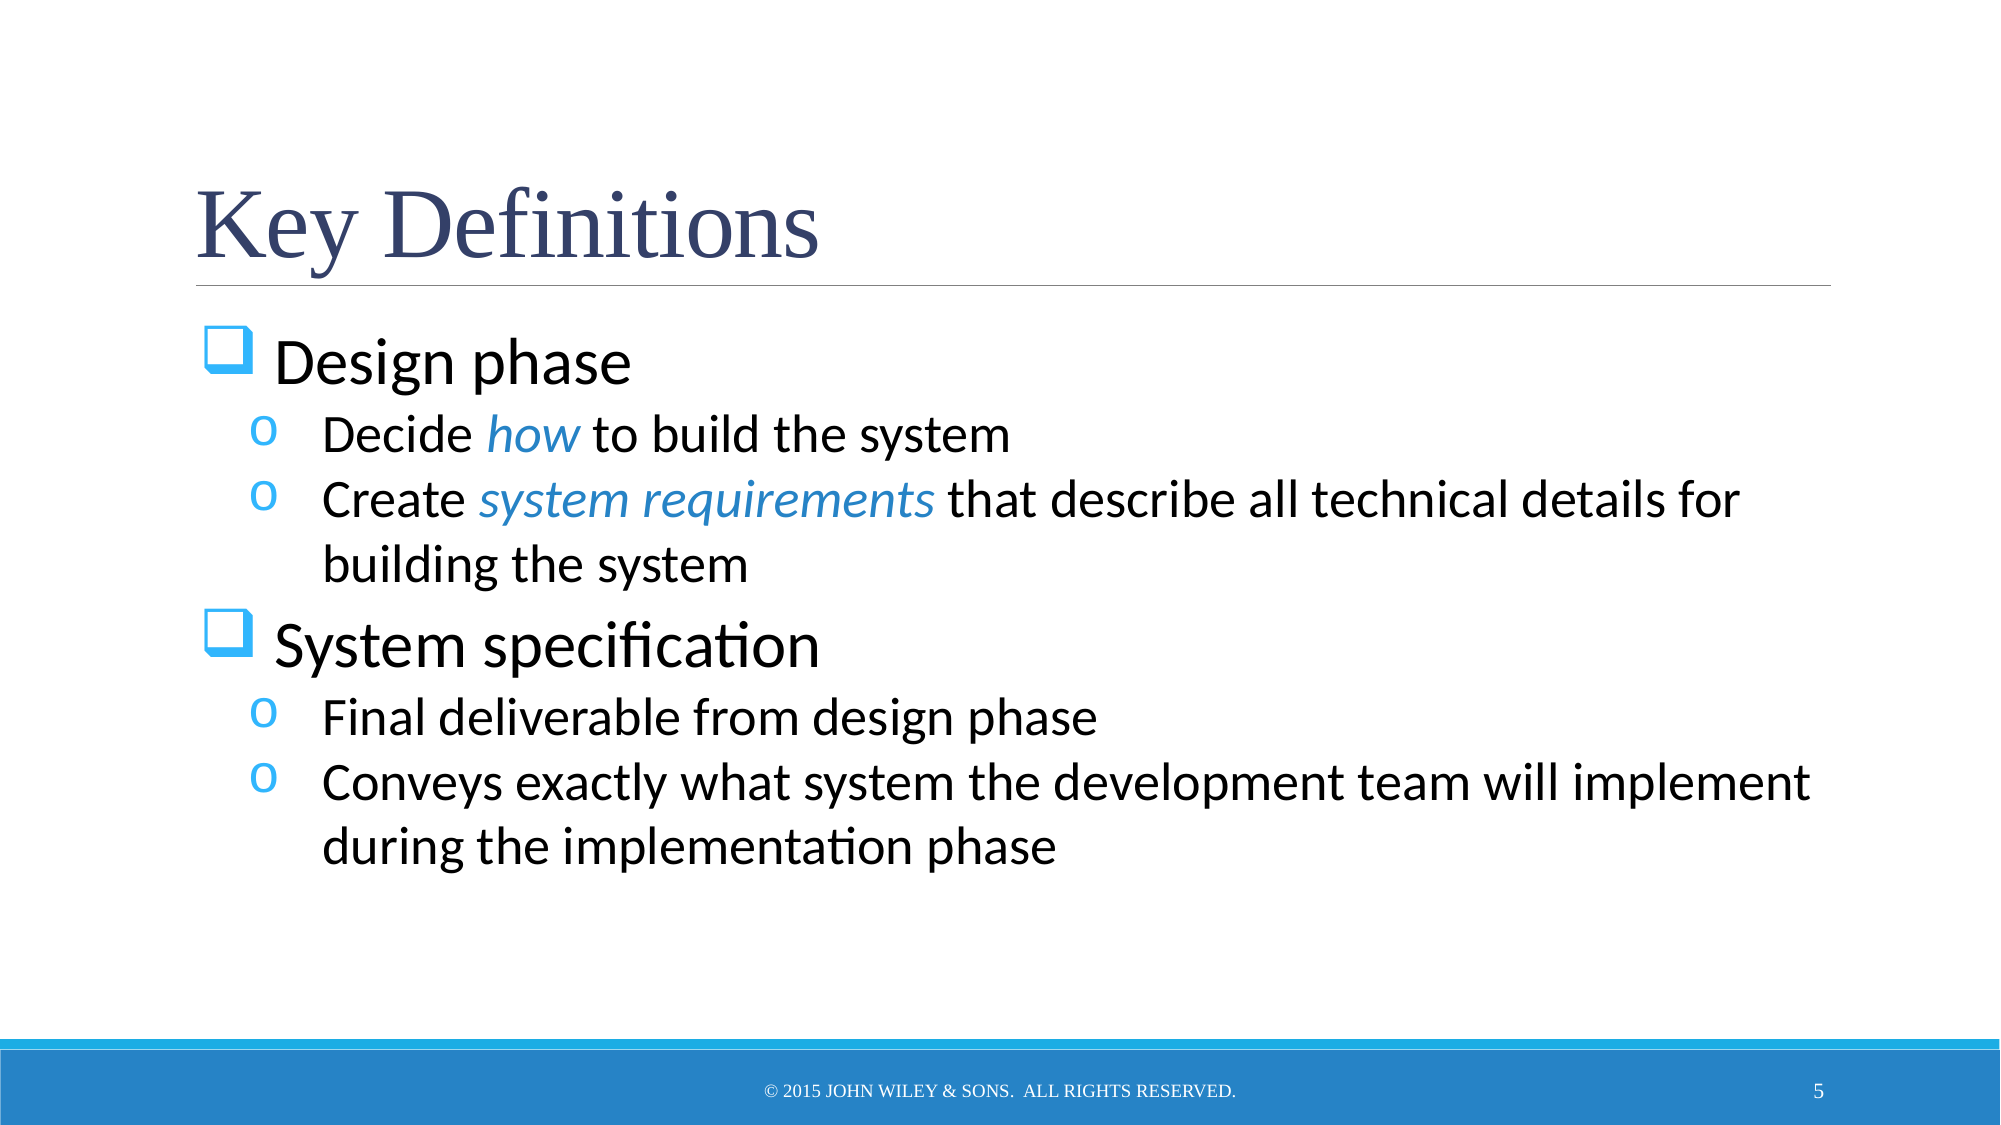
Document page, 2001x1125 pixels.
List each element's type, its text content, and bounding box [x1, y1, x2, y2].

list Design phase Decide how to build the system Create system requirements that describe all technical details for building the system System specification Final deliverable from design phase Conveys exactly what system the development team will implement during the implementation phase [180, 302, 1830, 963]
title Key Definitions [180, 47, 1830, 285]
slide_number 5 [1624, 1059, 1840, 1120]
footer © 2015 John Wiley & Sons. All Rights Reserved. [604, 1059, 1396, 1120]
